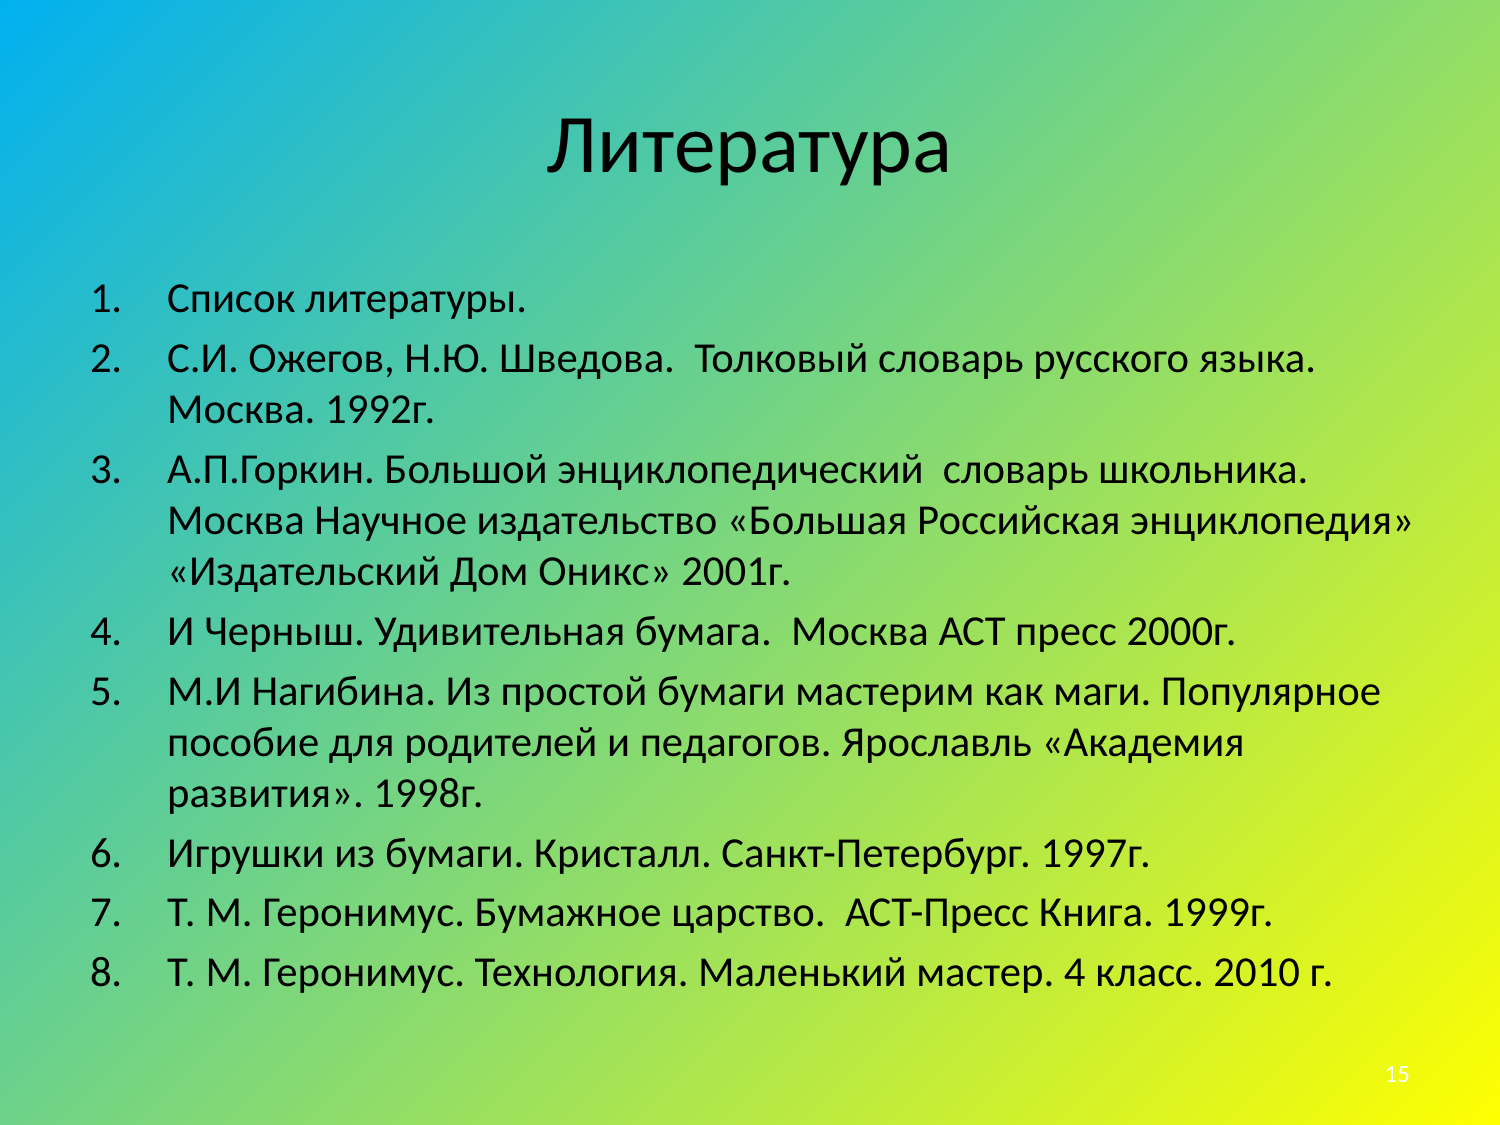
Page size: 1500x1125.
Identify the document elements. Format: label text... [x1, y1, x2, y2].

list Список литературы. С.И. Ожегов, Н.Ю. Шведова. Толковый словарь русского языка. Москва. 1992г. А.П.Горкин. Большой энциклопедический словарь школьника. Москва Научное издательство «Большая Российская энциклопедия» «Издательский Дом Оникс» 2001г. И Черныш. Удивительная бумага. Москва АСТ пресс 2000г. М.И Нагибина. Из простой бумаги мастерим как маги. Популярное пособие для родителей и педагогов. Ярославль «Академия развития». 1998г. Игрушки из бумаги. Кристалл. Санкт-Петербург. 1997г. Т. М. Геронимус. Бумажное царство. АСТ-Пресс Книга. 1999г. Т. М. Геронимус. Технология. Маленький мастер. 4 класс. 2010 г. [75, 262, 1447, 1005]
title Литература [75, 45, 1425, 233]
slide_number 15 [1074, 1042, 1425, 1103]
